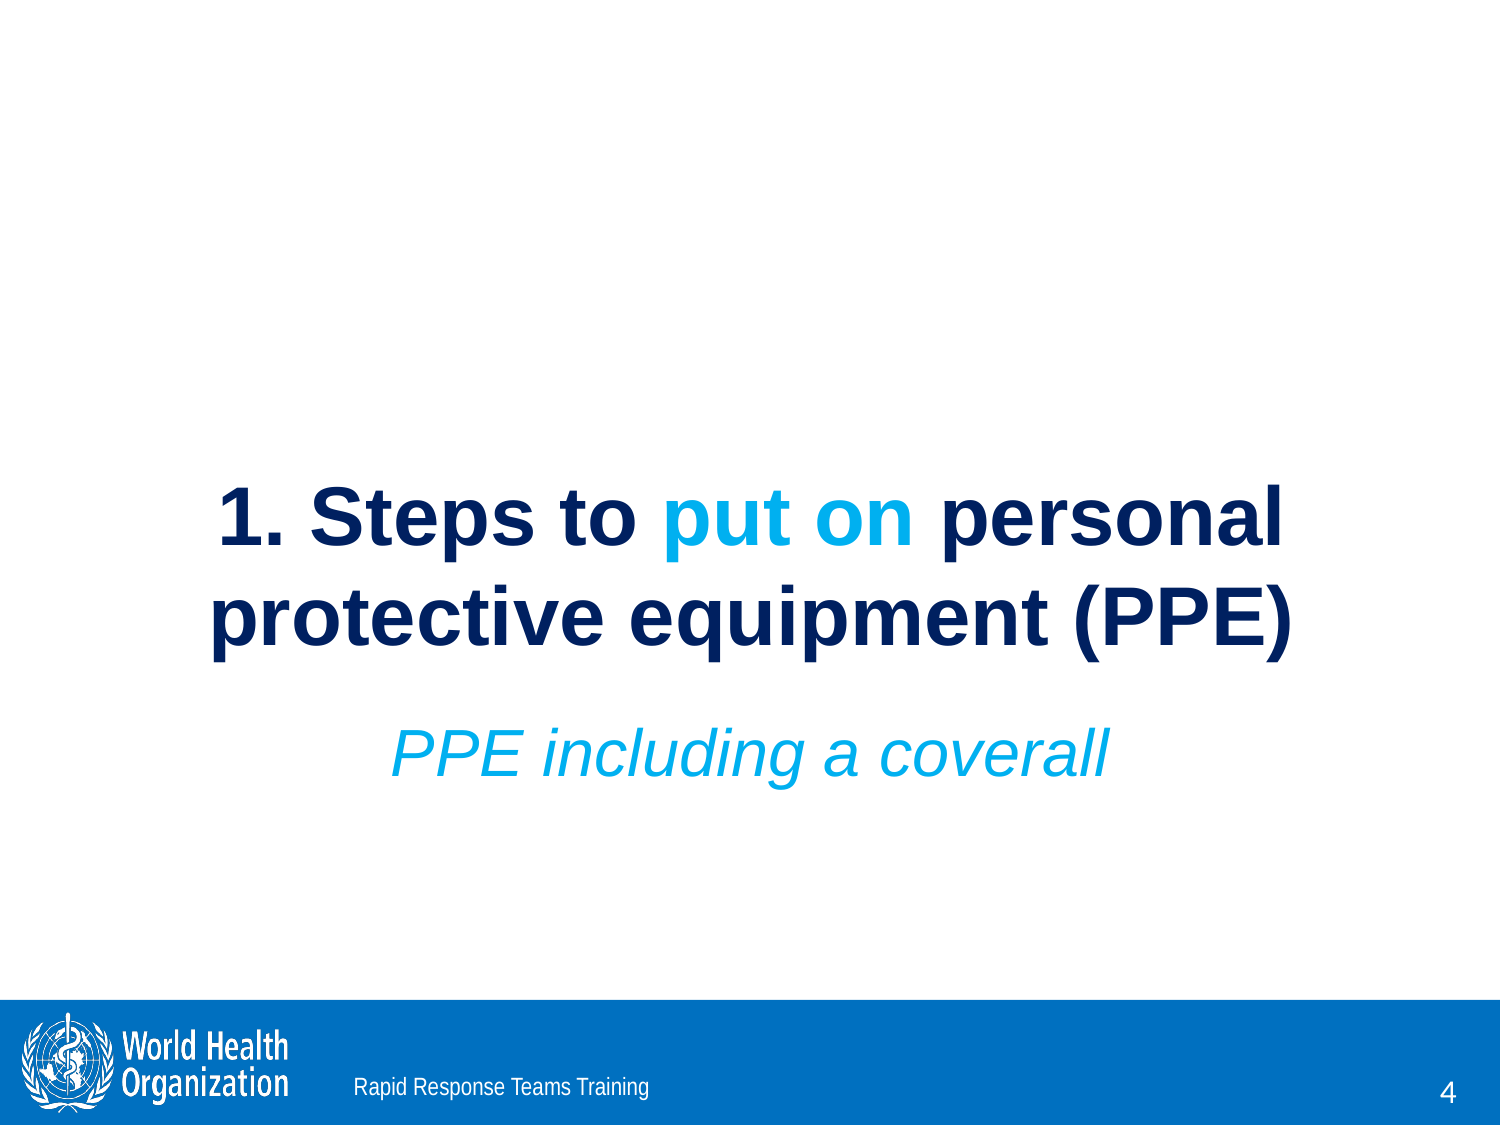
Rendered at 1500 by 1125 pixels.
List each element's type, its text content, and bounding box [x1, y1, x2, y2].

picture [21, 1012, 288, 1113]
title 1. Steps to put on personal protective equipment (PPE) [76, 468, 1427, 657]
text_box PPE including a coverall [375, 702, 1125, 798]
